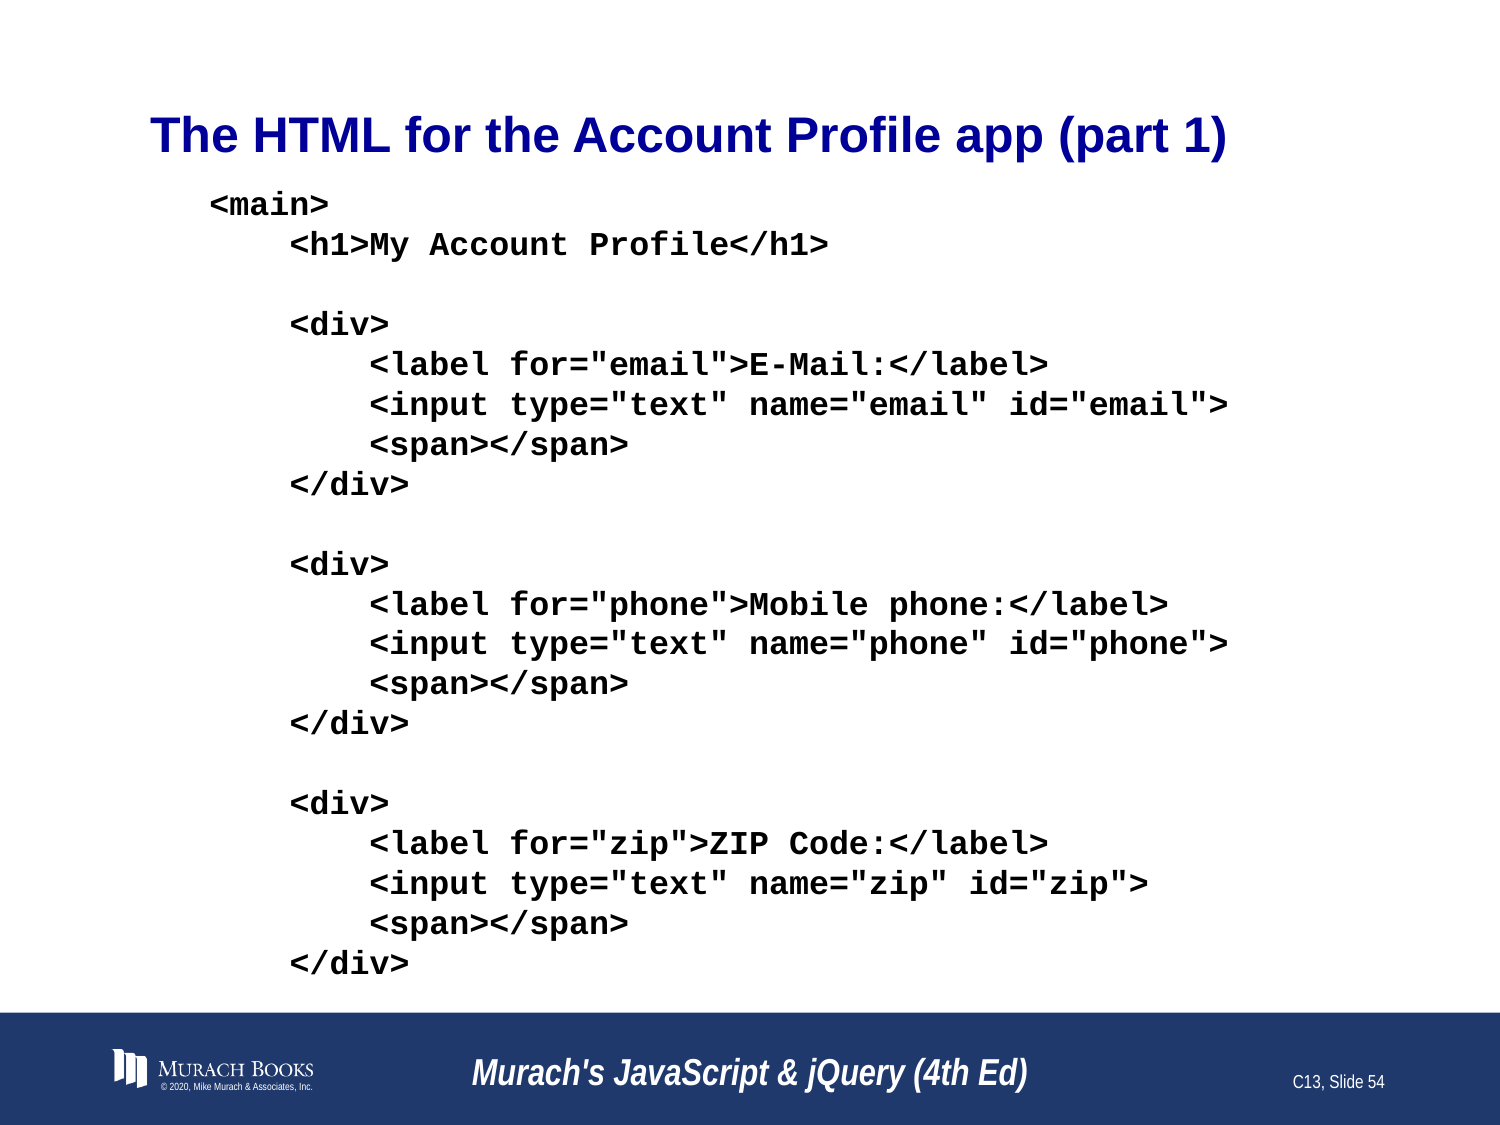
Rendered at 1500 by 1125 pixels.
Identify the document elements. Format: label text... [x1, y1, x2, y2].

list <main> <h1>My Account Profile</h1> <div> <label for="email">E-Mail:</label> <input type="text" name="email" id="email"> <span></span> </div> <div> <label for="phone">Mobile phone:</label> <input type="text" name="phone" id="phone"> <span></span> </div> <div> <label for="zip">ZIP Code:</label> <input type="text" name="zip" id="zip"> <span></span> </div> [137, 174, 1350, 975]
footer © 2020, Mike Murach & Associates, Inc. [12, 1025, 463, 1100]
title The HTML for the Account Profile app (part 1) [150, 102, 1350, 164]
slide_number Murach's JavaScript & jQuery (4th Ed) [463, 1025, 1050, 1100]
slide_number C13, Slide 54 [1087, 1025, 1400, 1100]
